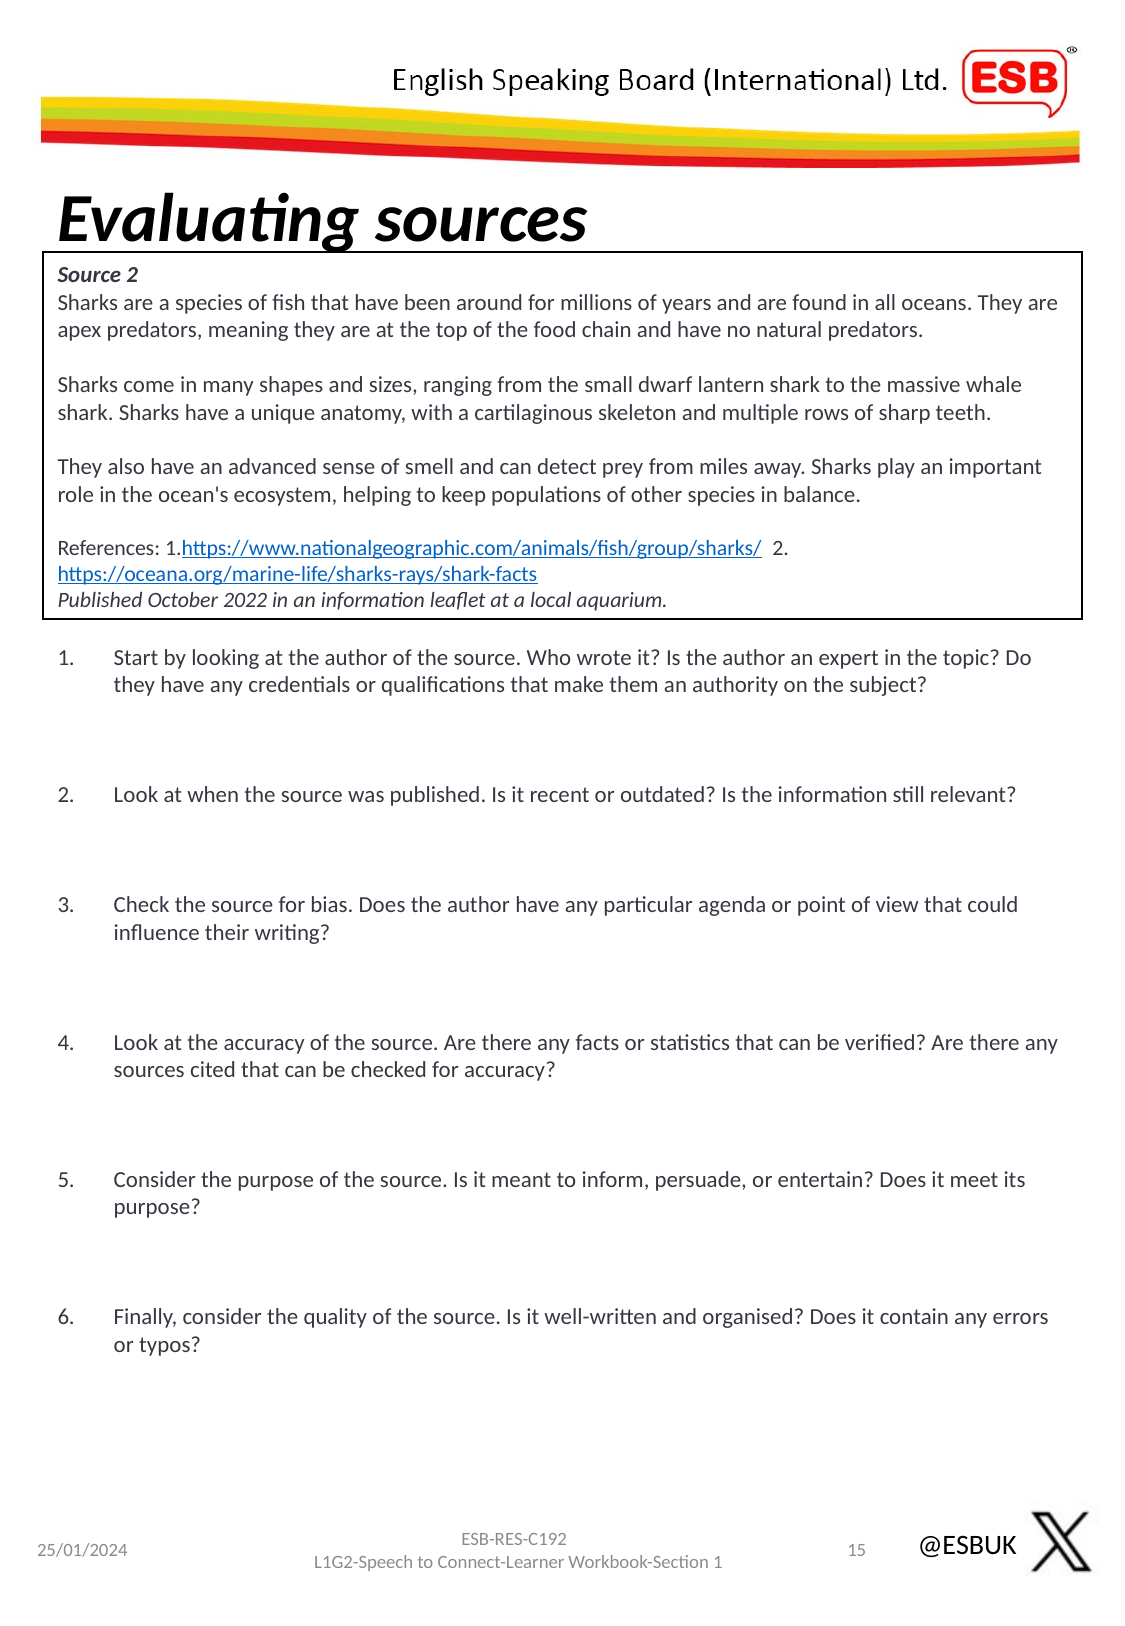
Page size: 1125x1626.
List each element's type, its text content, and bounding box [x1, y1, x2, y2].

picture [1024, 1500, 1103, 1584]
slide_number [22, 1506, 276, 1593]
picture [0, 1, 1125, 234]
slide_number 15 [697, 1506, 882, 1593]
title Evaluating sources [42, 174, 1014, 251]
text_box Start by looking at the author of the source. Who wrote it? Is the author an expert in the topic? Do they have any credentials or qualifications that make them an authority on the subject? Look at when the source was published. Is it recent or outdated? Is the information still relevant? Check the source for bias. Does the author have any particular agenda or point of view that could influence their writing? Look at the accuracy of the source. Are there any facts or statistics that can be verified? Are there any sources cited that can be checked for accuracy? Consider the purpose of the source. Is it meant to inform, persuade, or entertain? Does it meet its purpose? Finally, consider the quality of the source. Is it well-written and organised? Does it contain any errors or typos? [42, 635, 1083, 1419]
text_box Source 2 Sharks are a species of fish that have been around for millions of years and are found in all oceans. They are apex predators, meaning they are at the top of the food chain and have no natural predators. Sharks come in many shapes and sizes, ranging from the small dwarf lantern shark to the massive whale shark. Sharks have a unique anatomy, with a cartilaginous skeleton and multiple rows of sharp teeth. They also have an advanced sense of smell and can detect prey from miles away. Sharks play an important role in the ocean's ecosystem, helping to keep populations of other species in balance. References: 1.https://www.nationalgeographic.com/animals/fish/group/sharks/ 2. https://oceana.org/marine-life/sharks-rays/shark-facts Published October 2022 in an information leaflet at a local aquarium. [42, 251, 1083, 620]
footer ESB-RES-C192 L1G2-Speech to Connect-Learner Workbook-Section 1 [296, 1506, 697, 1593]
